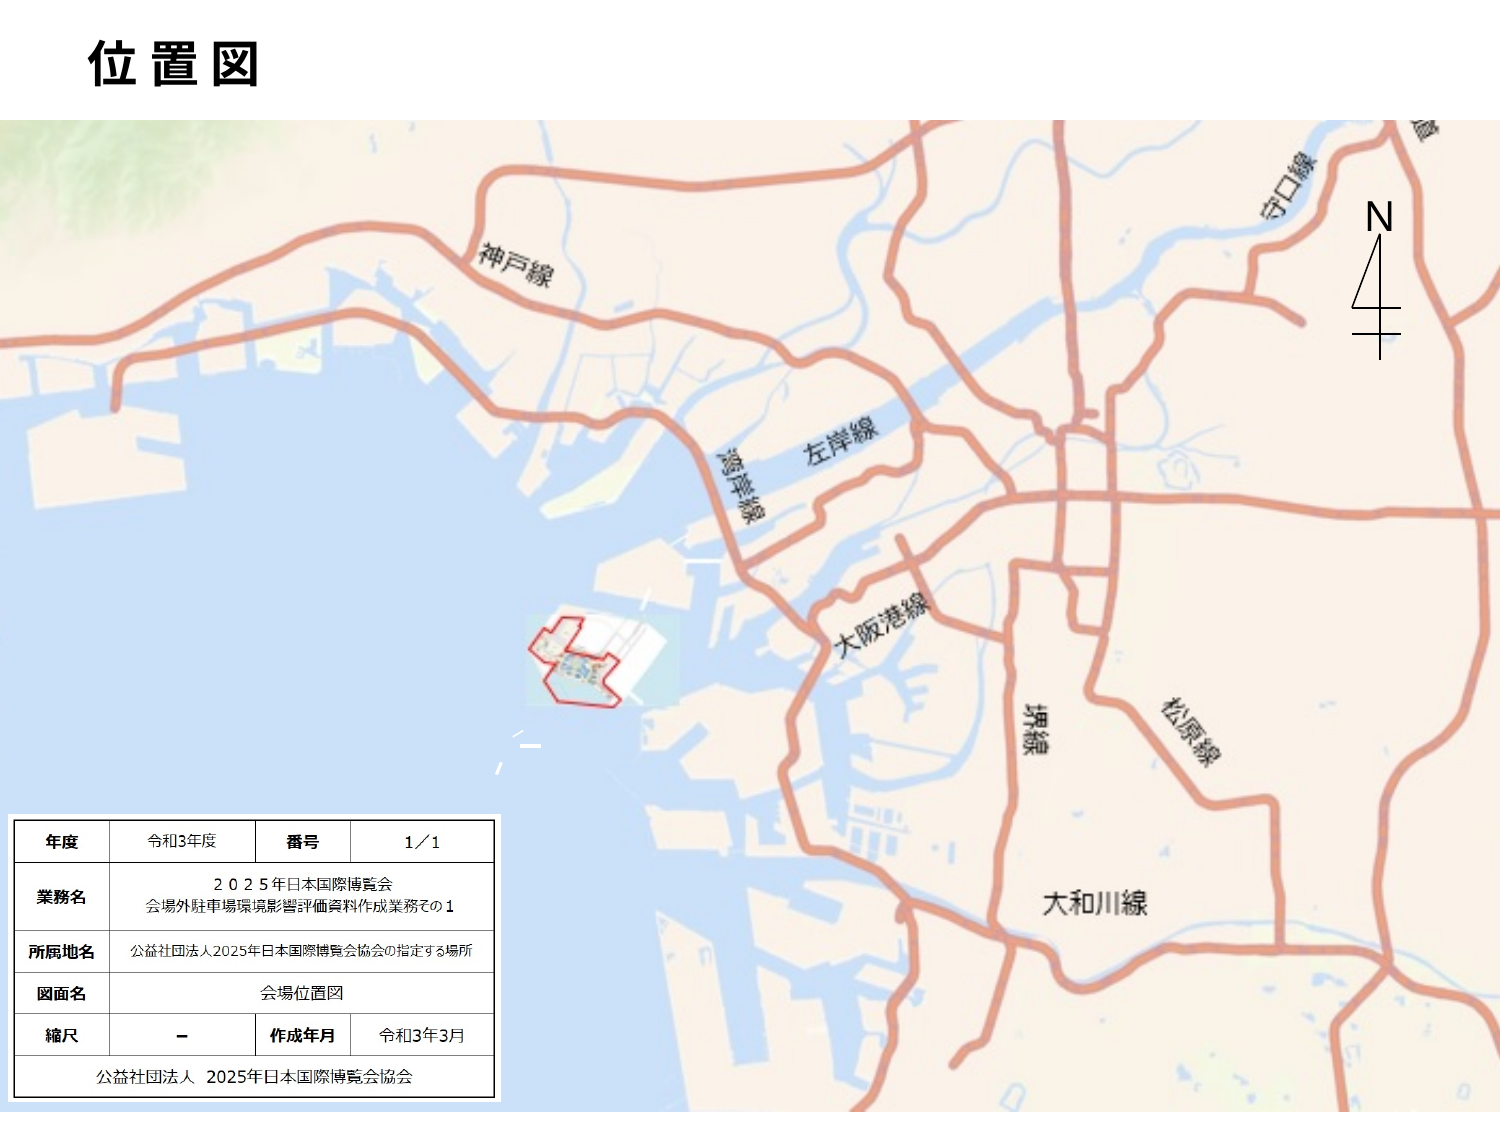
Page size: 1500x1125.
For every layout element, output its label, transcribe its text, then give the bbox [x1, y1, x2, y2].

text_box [496, 762, 502, 775]
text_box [512, 730, 524, 738]
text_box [1340, 195, 1420, 361]
picture [0, 120, 1500, 1113]
text_box 位 置 図 [58, 41, 290, 93]
